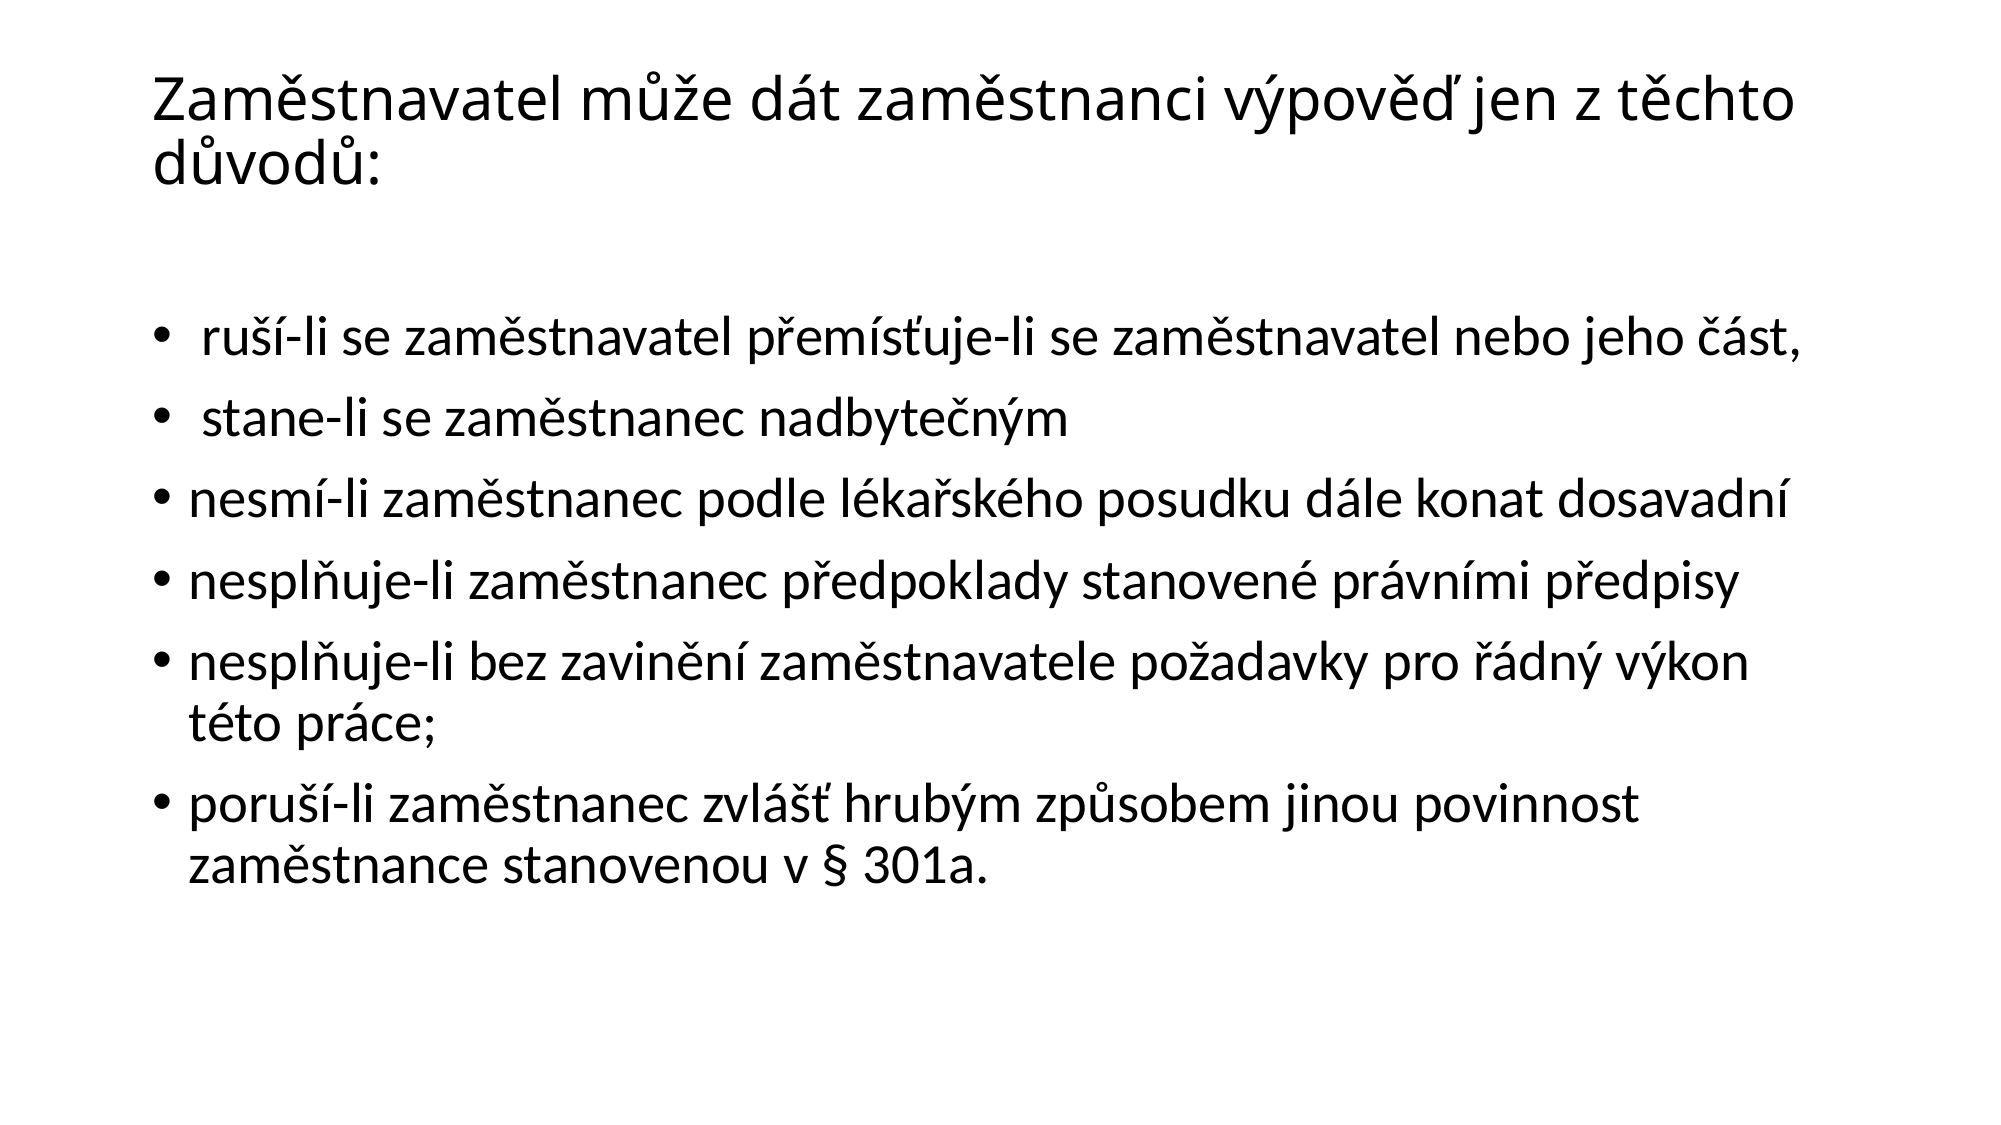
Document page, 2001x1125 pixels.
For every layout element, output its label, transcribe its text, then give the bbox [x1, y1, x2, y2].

list ruší-li se zaměstnavatel přemísťuje-li se zaměstnavatel nebo jeho část, stane-li se zaměstnanec nadbytečným nesmí-li zaměstnanec podle lékařského posudku dále konat dosavadní nesplňuje-li zaměstnanec předpoklady stanovené právními předpisy nesplňuje-li bez zavinění zaměstnavatele požadavky pro řádný výkon této práce; poruší-li zaměstnanec zvlášť hrubým způsobem jinou povinnost zaměstnance stanovenou v § 301a. [137, 299, 1863, 1014]
title Zaměstnavatel může dát zaměstnanci výpověď jen z těchto důvodů: [137, 59, 1863, 278]
